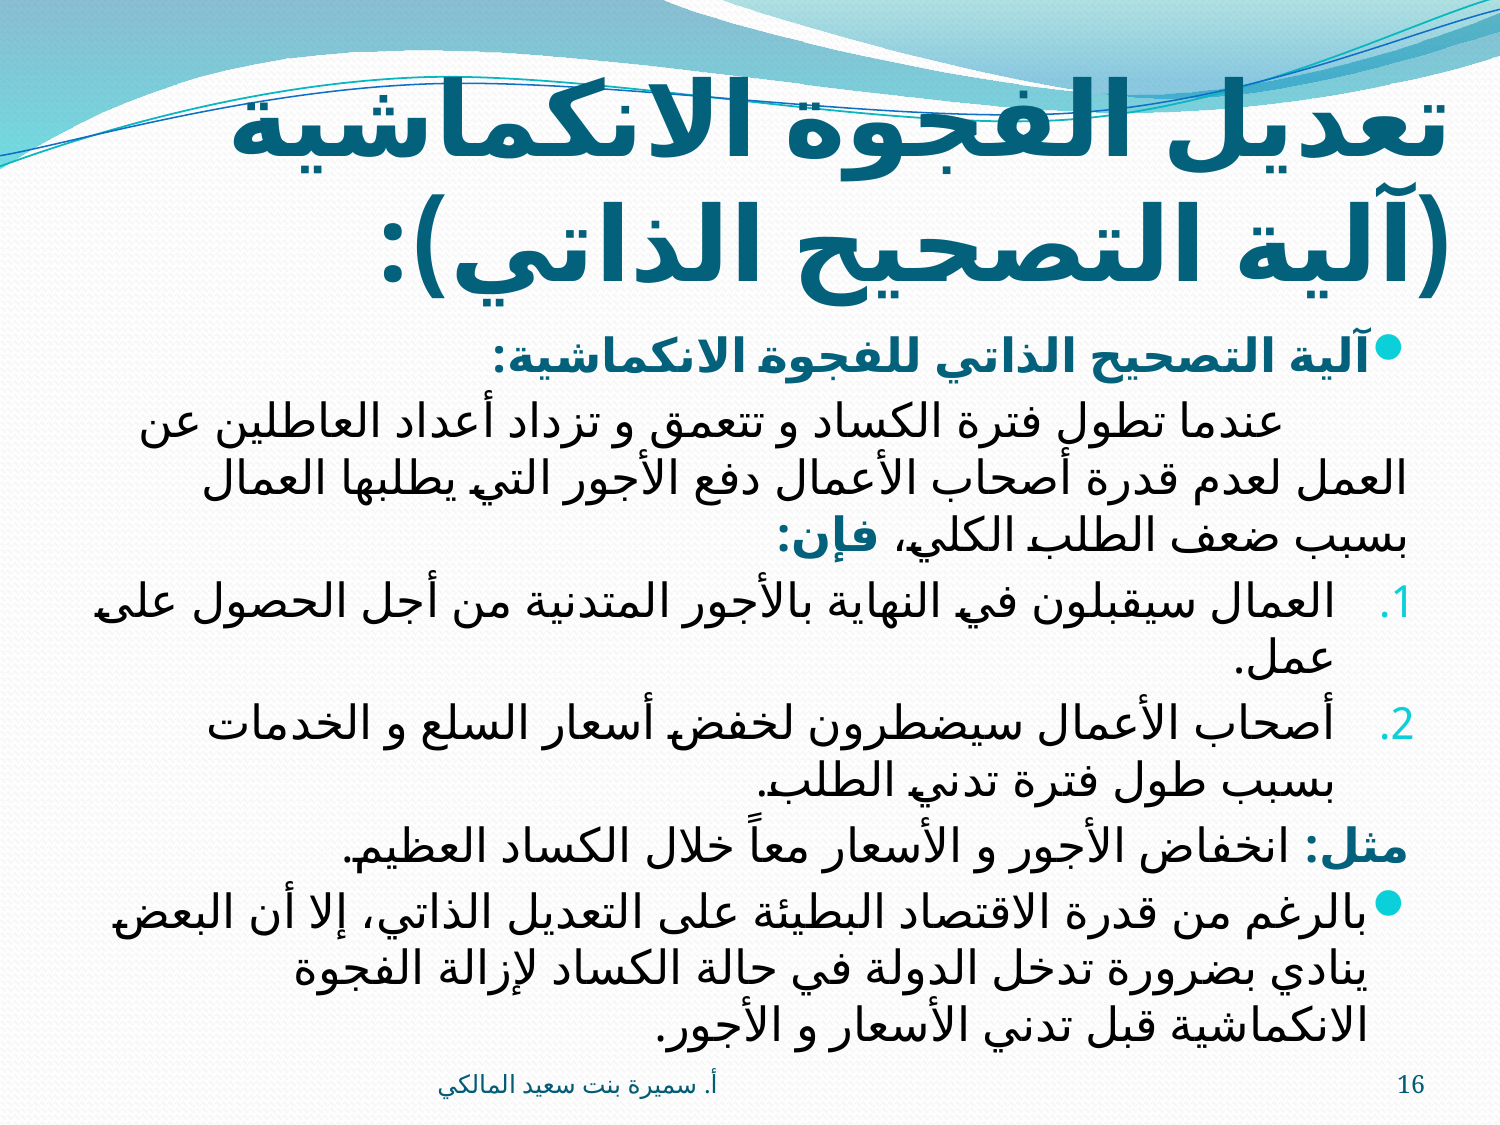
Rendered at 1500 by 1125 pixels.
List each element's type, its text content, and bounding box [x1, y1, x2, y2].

footer أ. سميرة بنت سعيد المالكي [437, 1042, 988, 1103]
list آلية التصحيح الذاتي للفجوة الانكماشية: عندما تطول فترة الكساد و تتعمق و تزداد أعداد العاطلين عن العمل لعدم قدرة أصحاب الأعمال دفع الأجور التي يطلبها العمال بسبب ضعف الطلب الكلي، فإن: العمال سيقبلون في النهاية بالأجور المتدنية من أجل الحصول على عمل. أصحاب الأعمال سيضطرون لخفض أسعار السلع و الخدمات بسبب طول فترة تدني الطلب. مثل: انخفاض الأجور و الأسعار معاً خلال الكساد العظيم. بالرغم من قدرة الاقتصاد البطيئة على التعديل الذاتي، إلا أن البعض ينادي بضرورة تدخل الدولة في حالة الكساد لإزالة الفجوة الانكماشية قبل تدني الأسعار و الأجور. [75, 317, 1425, 1059]
title تعديل الفجوة الانكماشية (آلية التصحيح الذاتي): [29, 115, 1455, 303]
slide_number 16 [1299, 1042, 1425, 1103]
